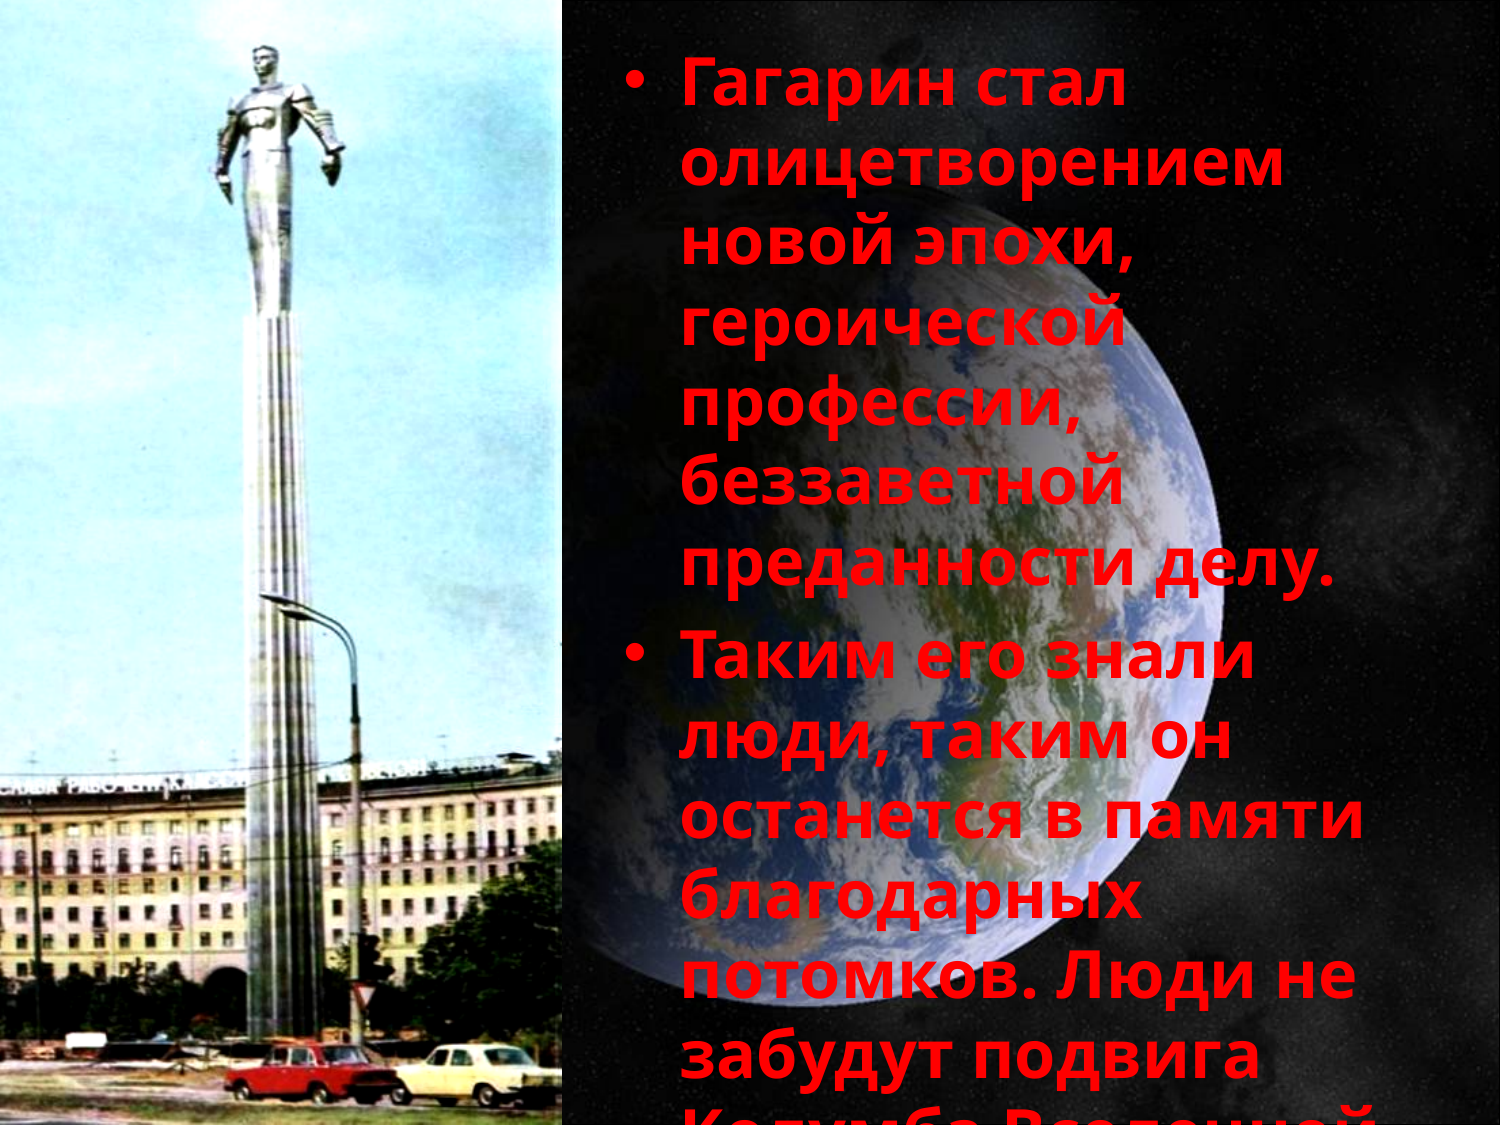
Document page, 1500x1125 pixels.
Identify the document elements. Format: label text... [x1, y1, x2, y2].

picture [0, 0, 562, 1125]
list Гагарин стал олицетворением новой эпохи, героической профессии, беззаветной преданности делу. Таким его знали люди, таким он останется в памяти благодарных потомков. Люди не забудут подвига Колумба Вселенной. [608, 30, 1465, 1079]
text_box [562, 0, 1500, 1125]
